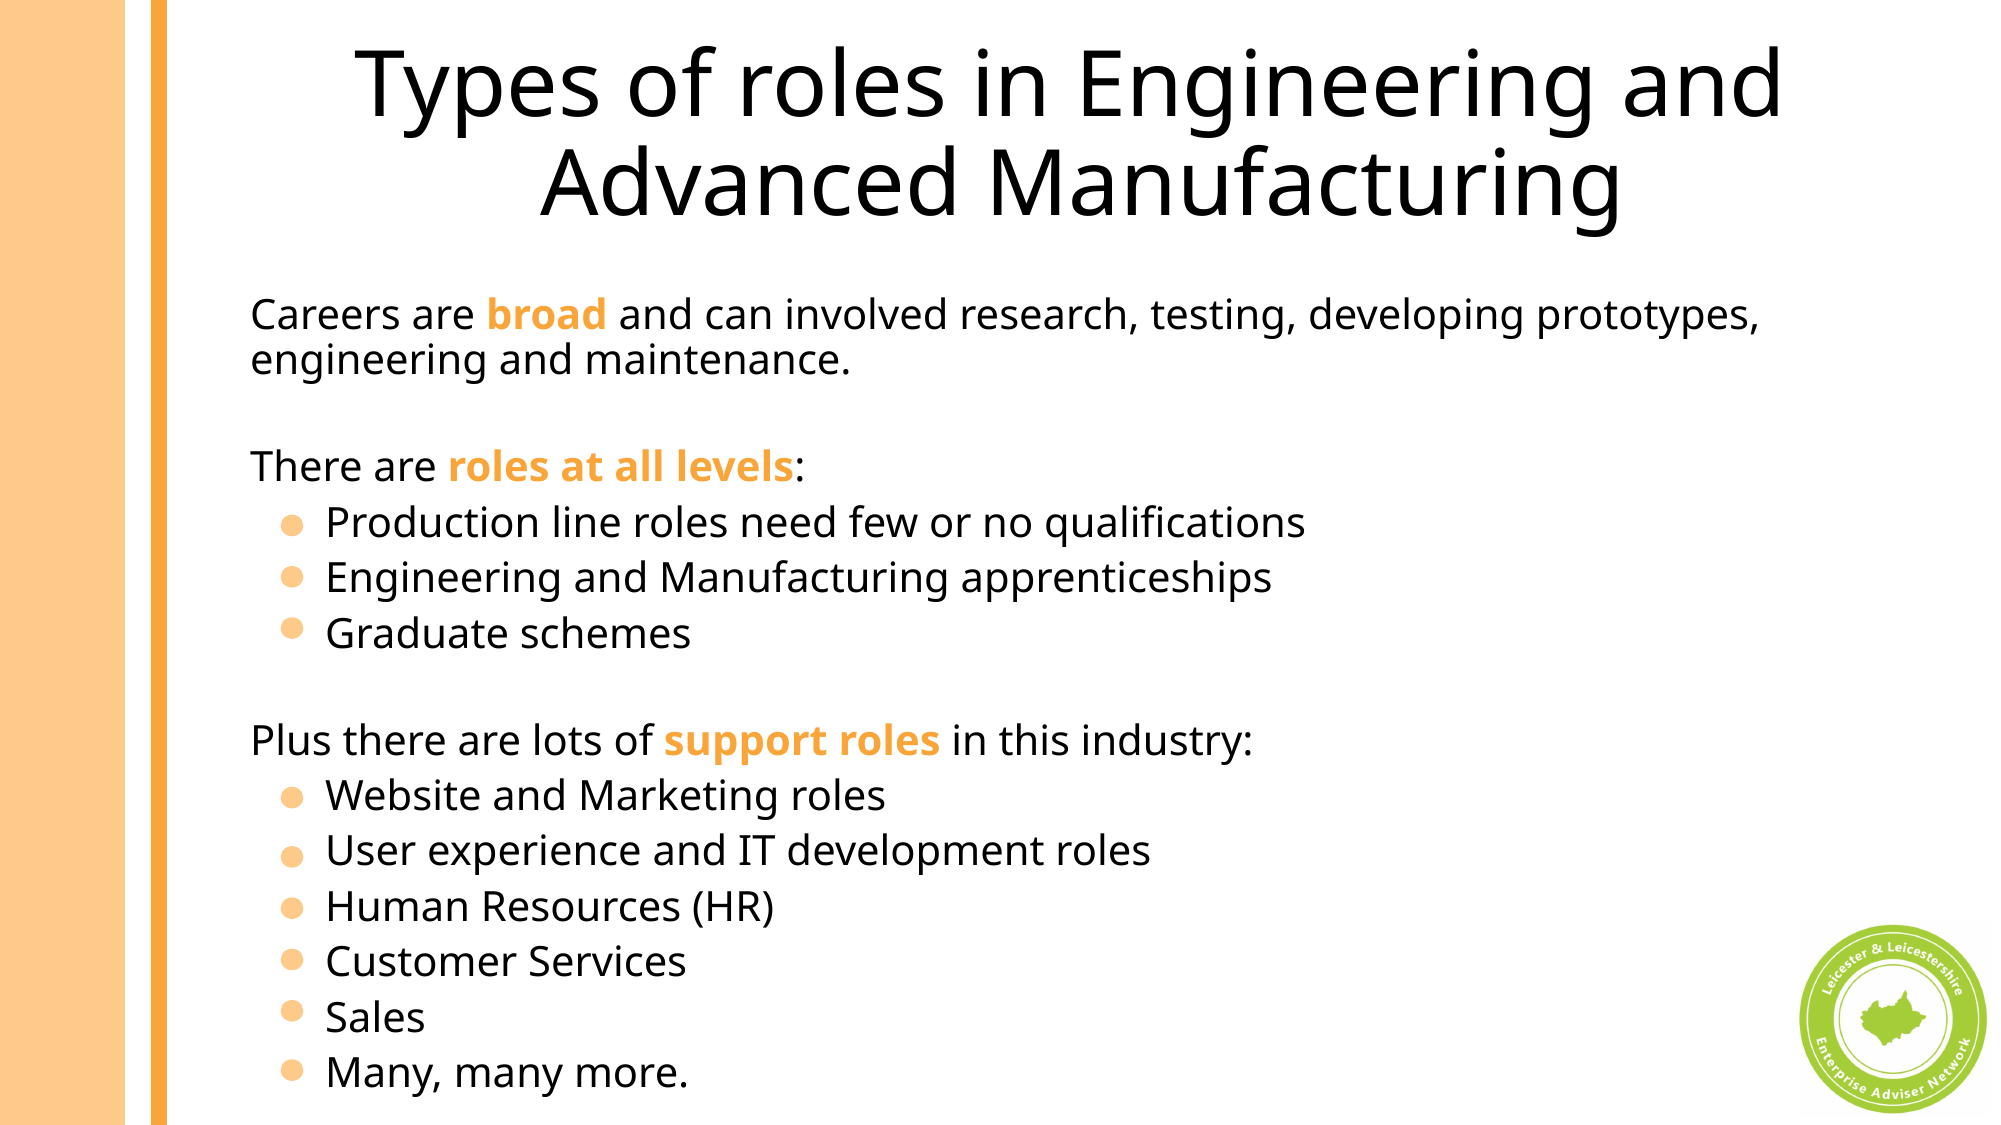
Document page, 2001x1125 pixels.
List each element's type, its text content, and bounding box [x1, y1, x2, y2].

text_box [280, 617, 304, 639]
picture [1799, 920, 1990, 1117]
text_box [0, 0, 125, 1125]
text_box [280, 1059, 304, 1081]
text_box [280, 514, 304, 537]
text_box [280, 566, 304, 588]
text_box [280, 1000, 304, 1022]
text_box [280, 846, 304, 868]
text_box [151, 0, 167, 1125]
text_box [280, 897, 304, 919]
title Types of roles in Engineering and Advanced Manufacturing [167, 0, 2000, 273]
list Careers are broad and can involved research, testing, developing prototypes, engineering and maintenance. There are roles at all levels: Production line roles need few or no qualifications Engineering and Manufacturing apprenticeships Graduate schemes Plus there are lots of support roles in this industry: Website and Marketing roles User experience and IT development roles Human Resources (HR) Customer Services Sales Many, many more. [235, 286, 1958, 1112]
text_box [280, 786, 304, 809]
text_box [280, 948, 304, 971]
